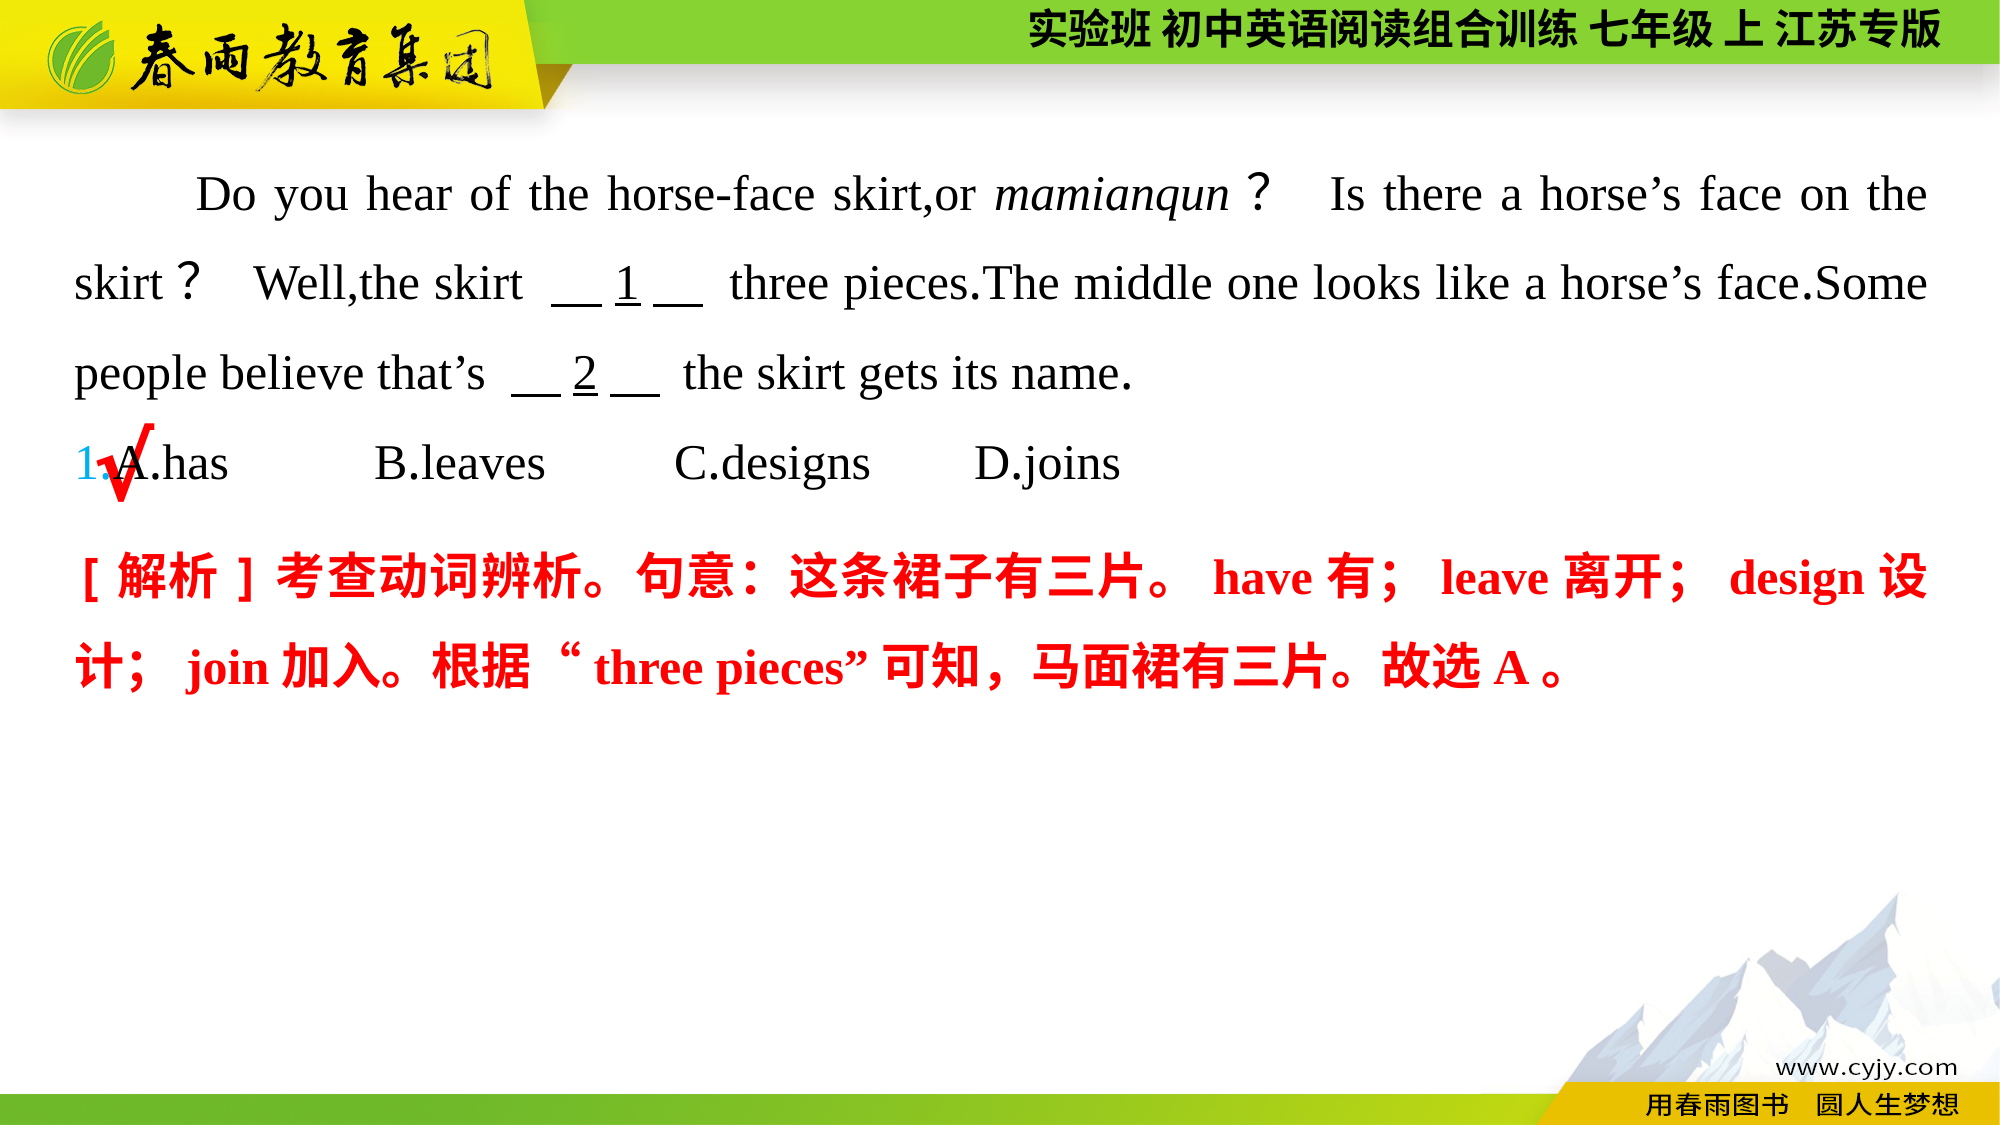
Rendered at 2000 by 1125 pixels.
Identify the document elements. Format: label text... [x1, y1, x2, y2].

list Do you hear of the horse-face skirt,or mamianqun？ Is there a horse’s face on the skirt？ Well,the skirt 1 three pieces.The middle one looks like a horse’s face.Some people believe that’s 2 the skirt gets its name. 1.A.has B.leaves C.designs D.joins [59, 122, 1944, 502]
text_box [解析]考查动词辨析。句意：这条裙子有三片。have有；leave离开；design设计；join加入。根据“three pieces”可知，马面裙有三片。故选A。 [59, 506, 1944, 702]
picture [0, 0, 2000, 1125]
text_box √ [78, 502, 177, 506]
